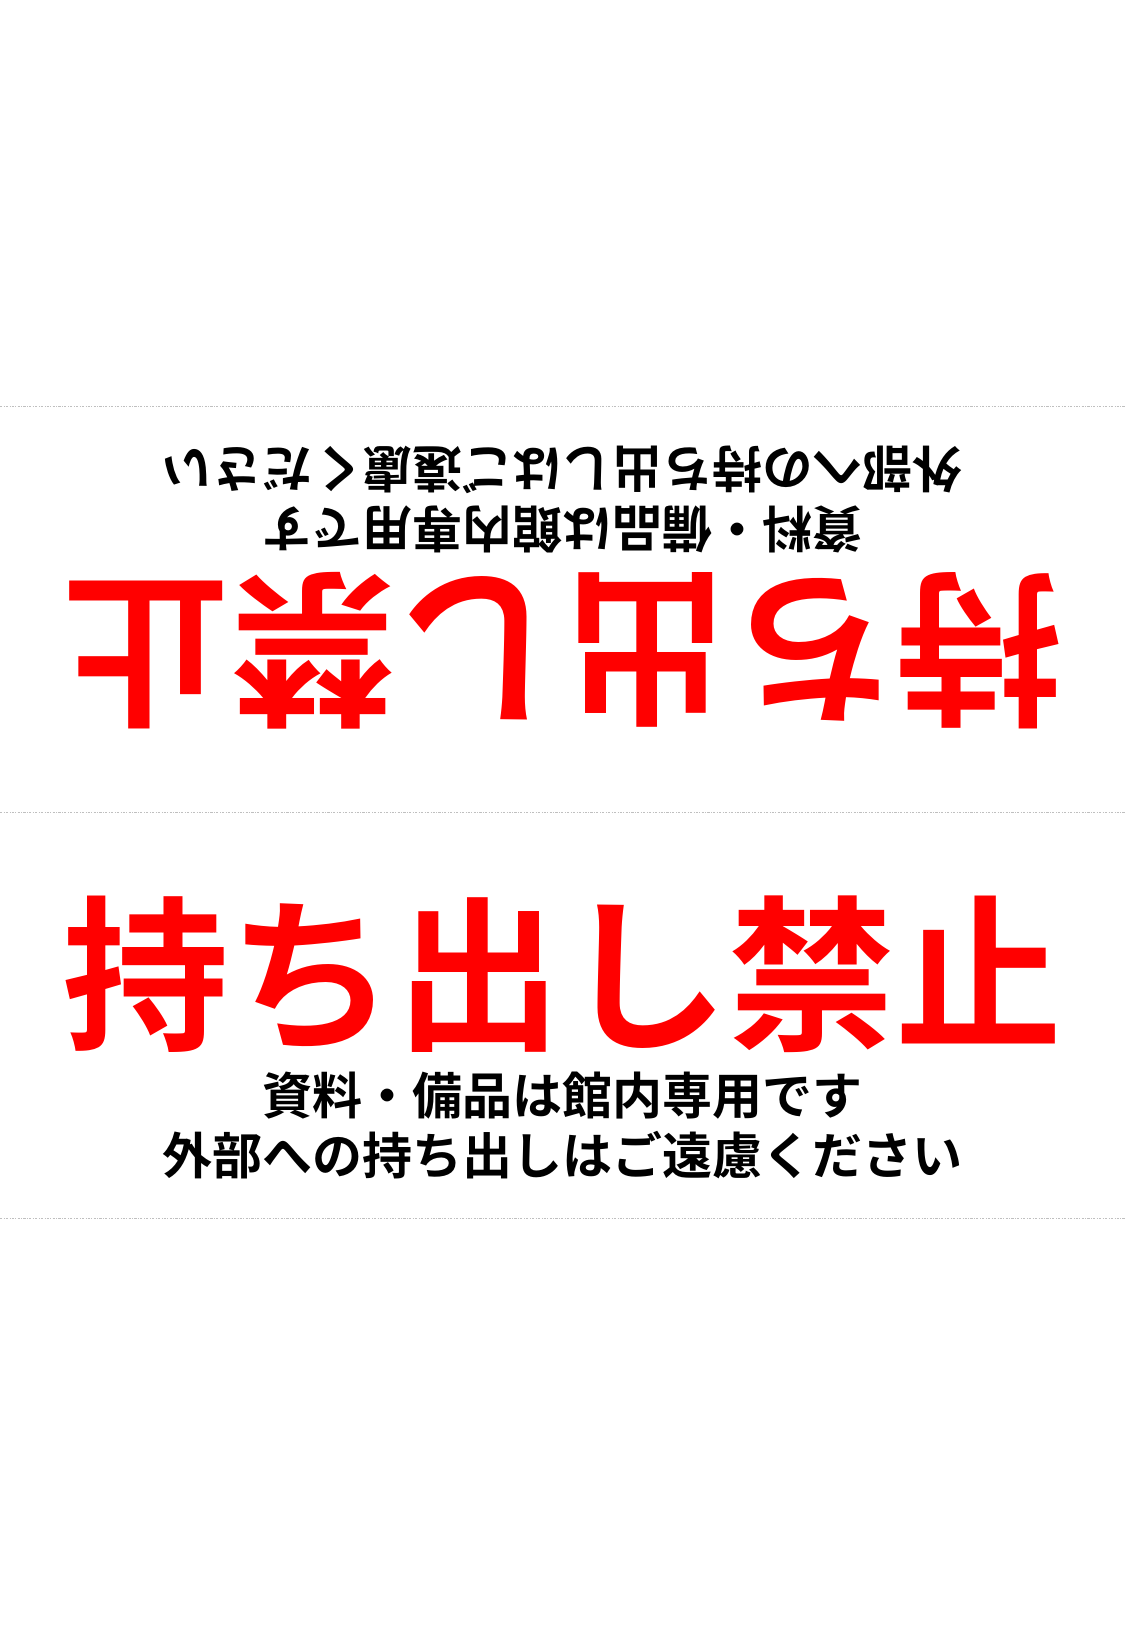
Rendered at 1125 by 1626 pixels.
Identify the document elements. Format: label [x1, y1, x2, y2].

text_box [42, 863, 1083, 1194]
text_box [42, 431, 1083, 762]
